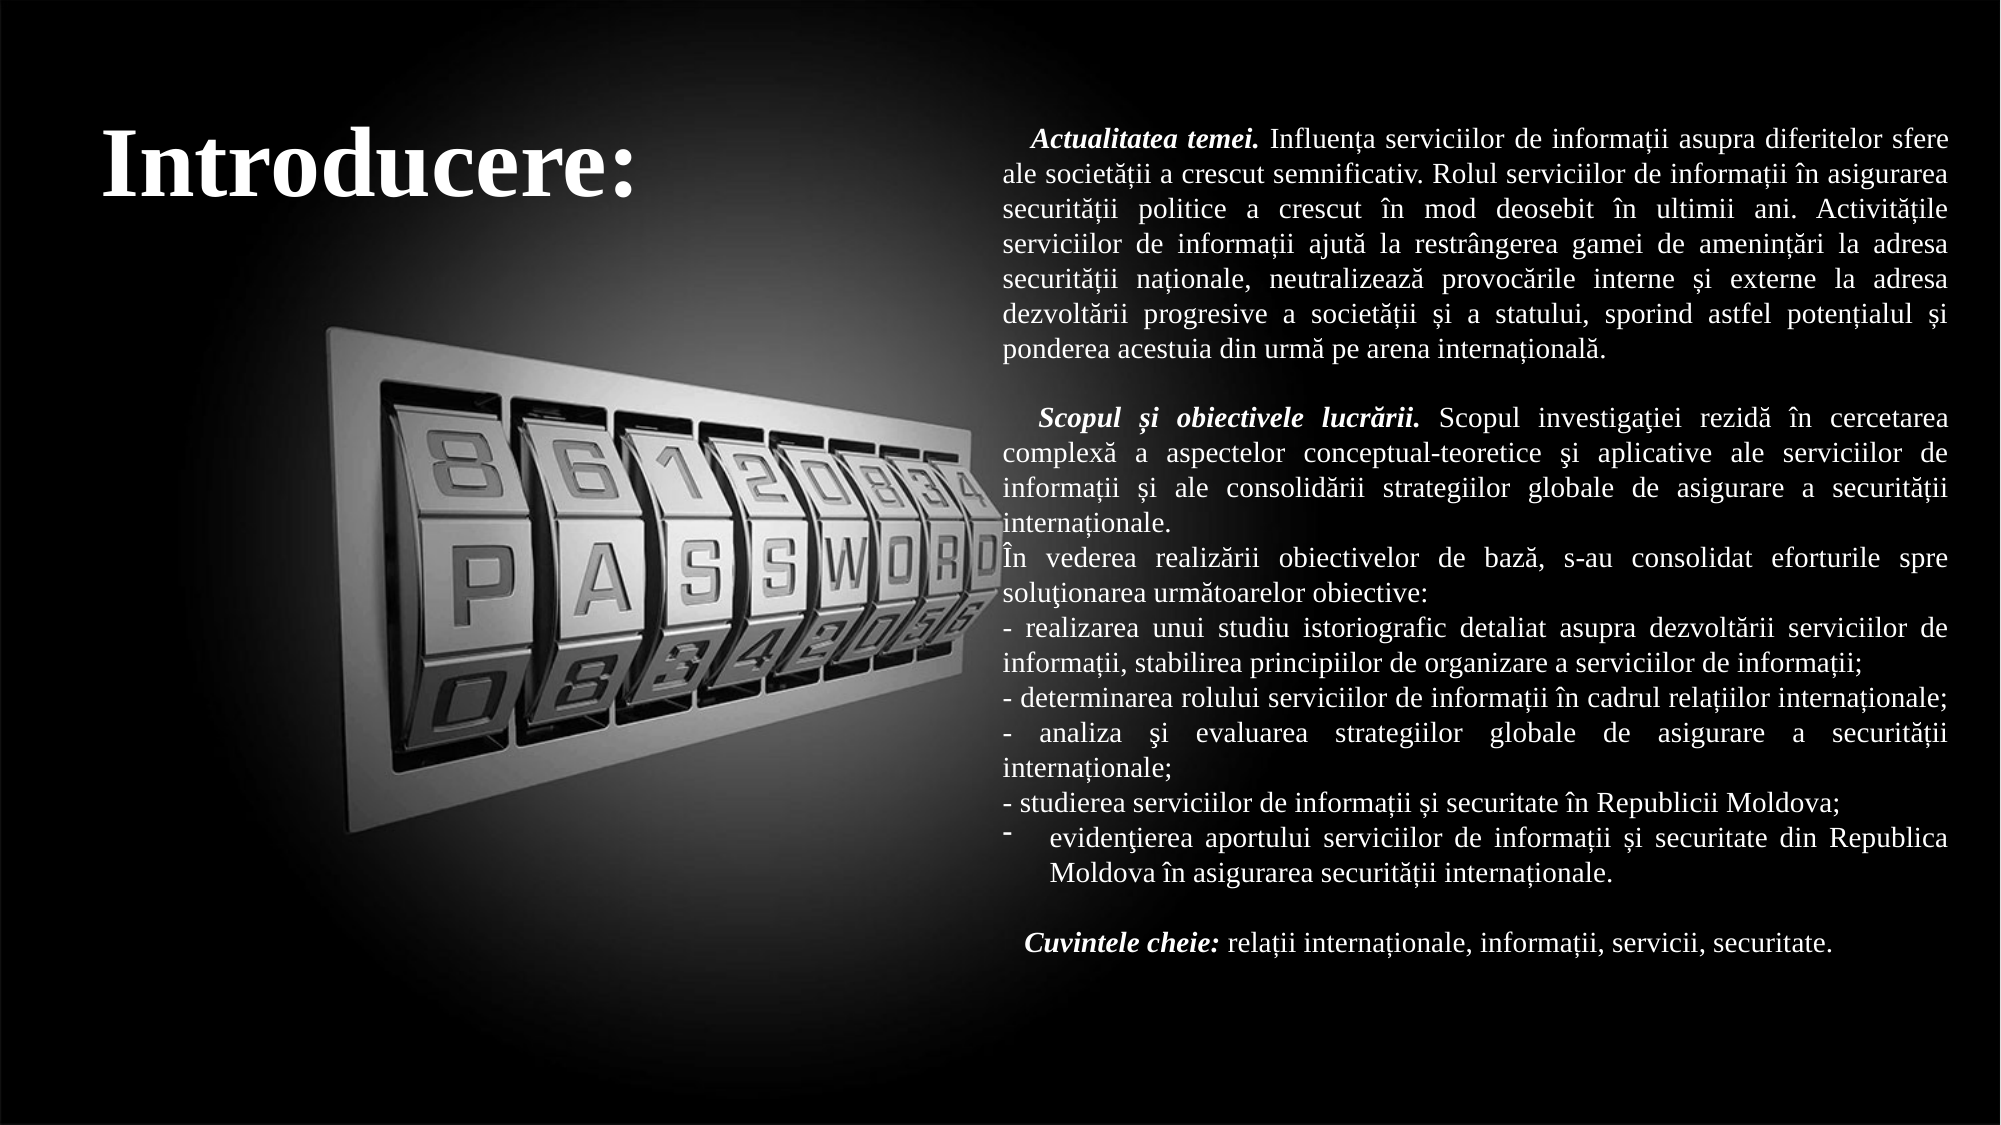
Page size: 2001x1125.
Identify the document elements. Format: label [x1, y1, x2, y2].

picture [0, 0, 2001, 1125]
text_box [85, 88, 1965, 1000]
